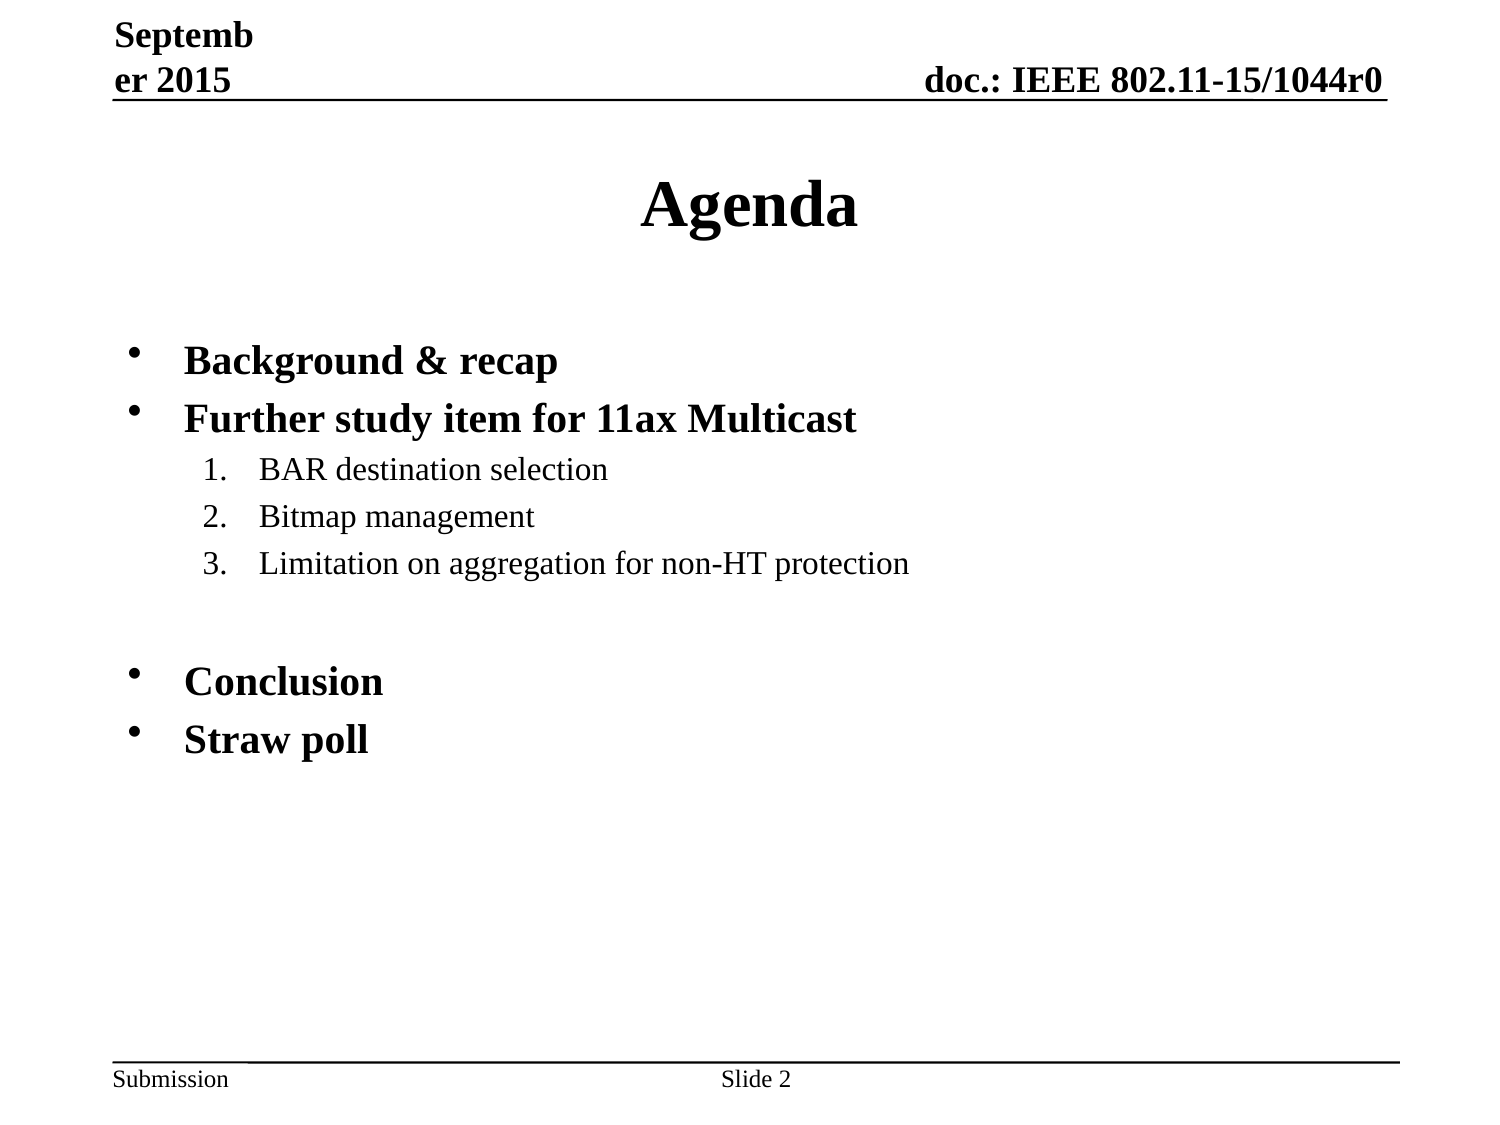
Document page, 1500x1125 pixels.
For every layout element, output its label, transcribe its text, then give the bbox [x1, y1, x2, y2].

list Background & recap Further study item for 11ax Multicast BAR destination selection Bitmap management Limitation on aggregation for non-HT protection Conclusion Straw poll [112, 324, 1388, 1001]
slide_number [114, 54, 270, 101]
title Agenda [112, 112, 1388, 288]
slide_number Slide 2 [712, 1061, 800, 1093]
